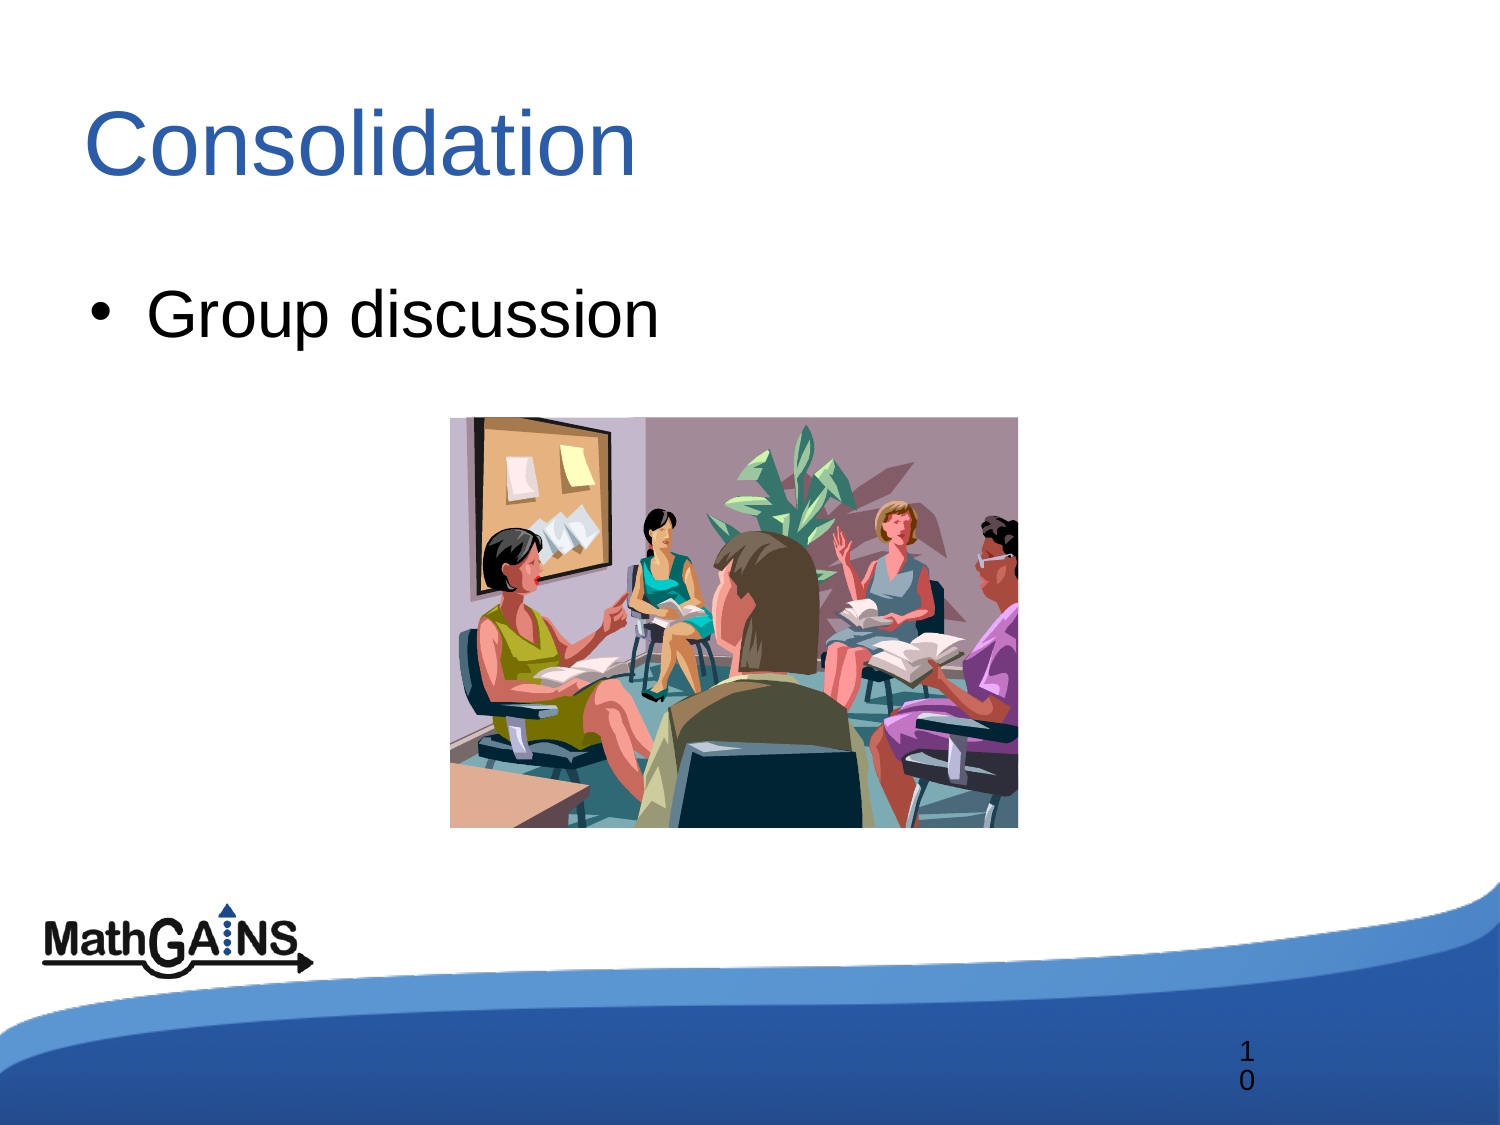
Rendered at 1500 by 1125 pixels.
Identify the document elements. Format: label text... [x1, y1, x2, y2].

list Group discussion [74, 261, 1426, 813]
slide_number 10 [1223, 1023, 1277, 1075]
title Consolidation [74, 14, 1426, 261]
picture [0, 878, 1500, 1125]
picture [449, 412, 1024, 834]
